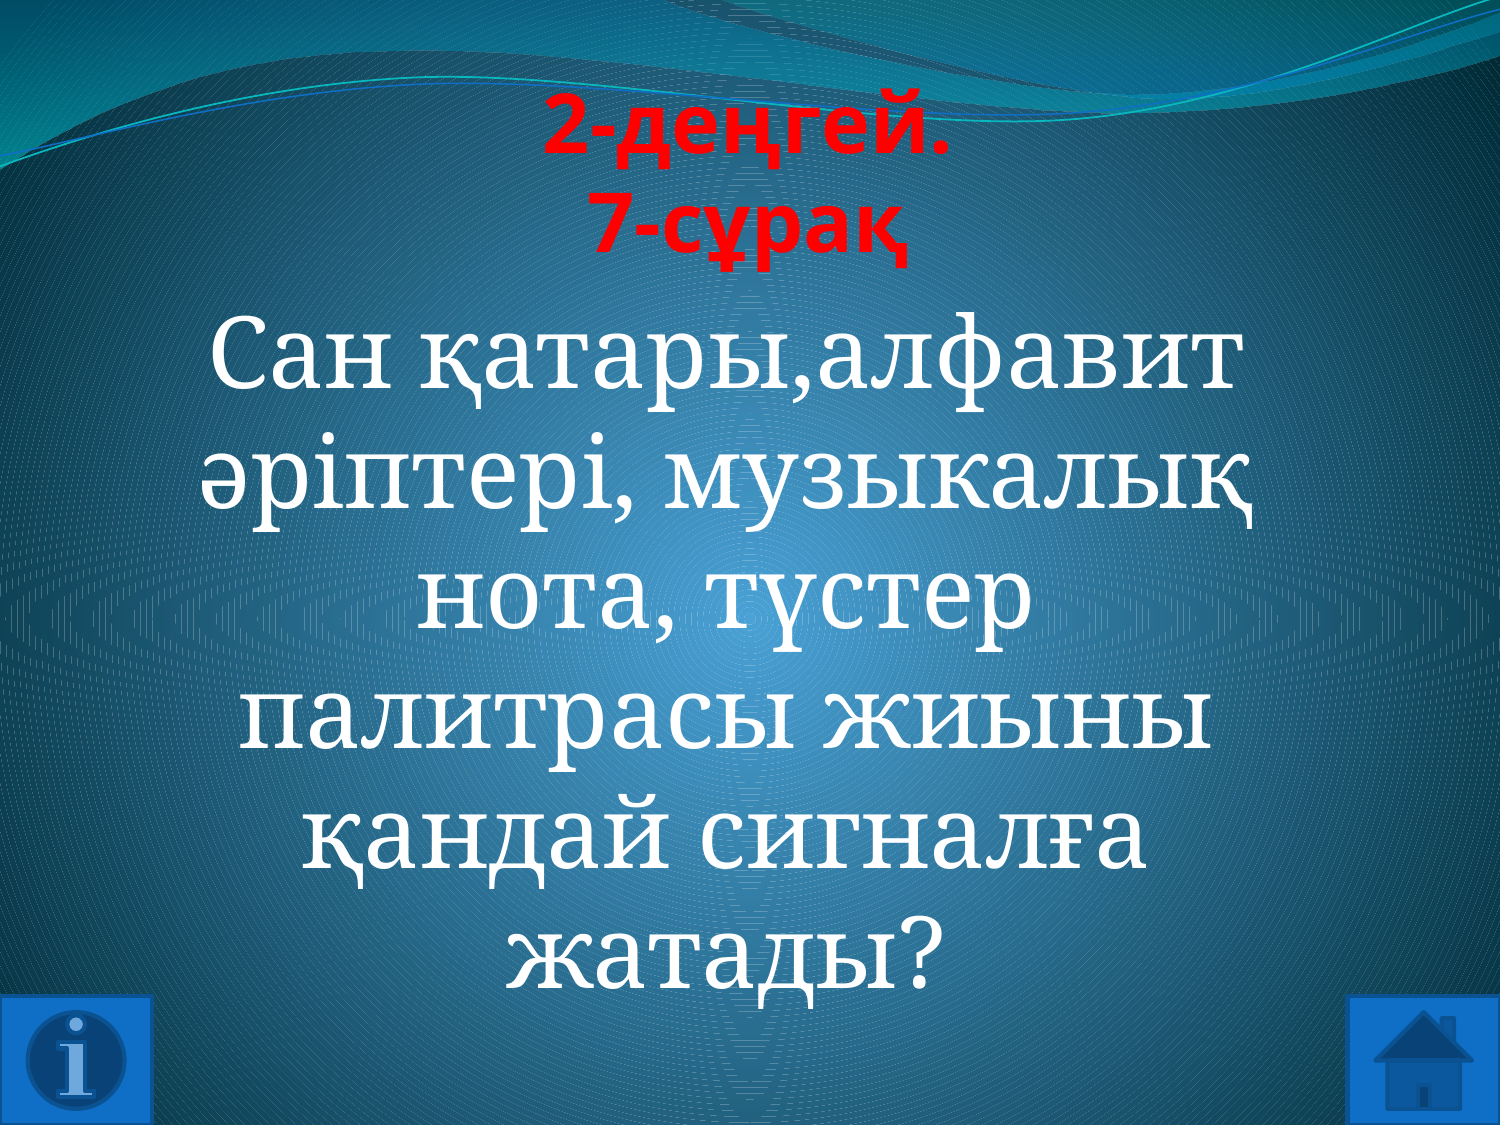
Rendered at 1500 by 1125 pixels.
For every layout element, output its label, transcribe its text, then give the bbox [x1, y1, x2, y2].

text_box [0, 994, 154, 1125]
text_box [1345, 994, 1500, 1125]
title 2-деңгей. 7-сұрақ [105, 70, 1394, 270]
text_box Сан қатары,алфавит әріптері, музыкалық нота, түстер палитрасы жиыны қандай сигналға жатады? [140, 281, 1313, 1016]
